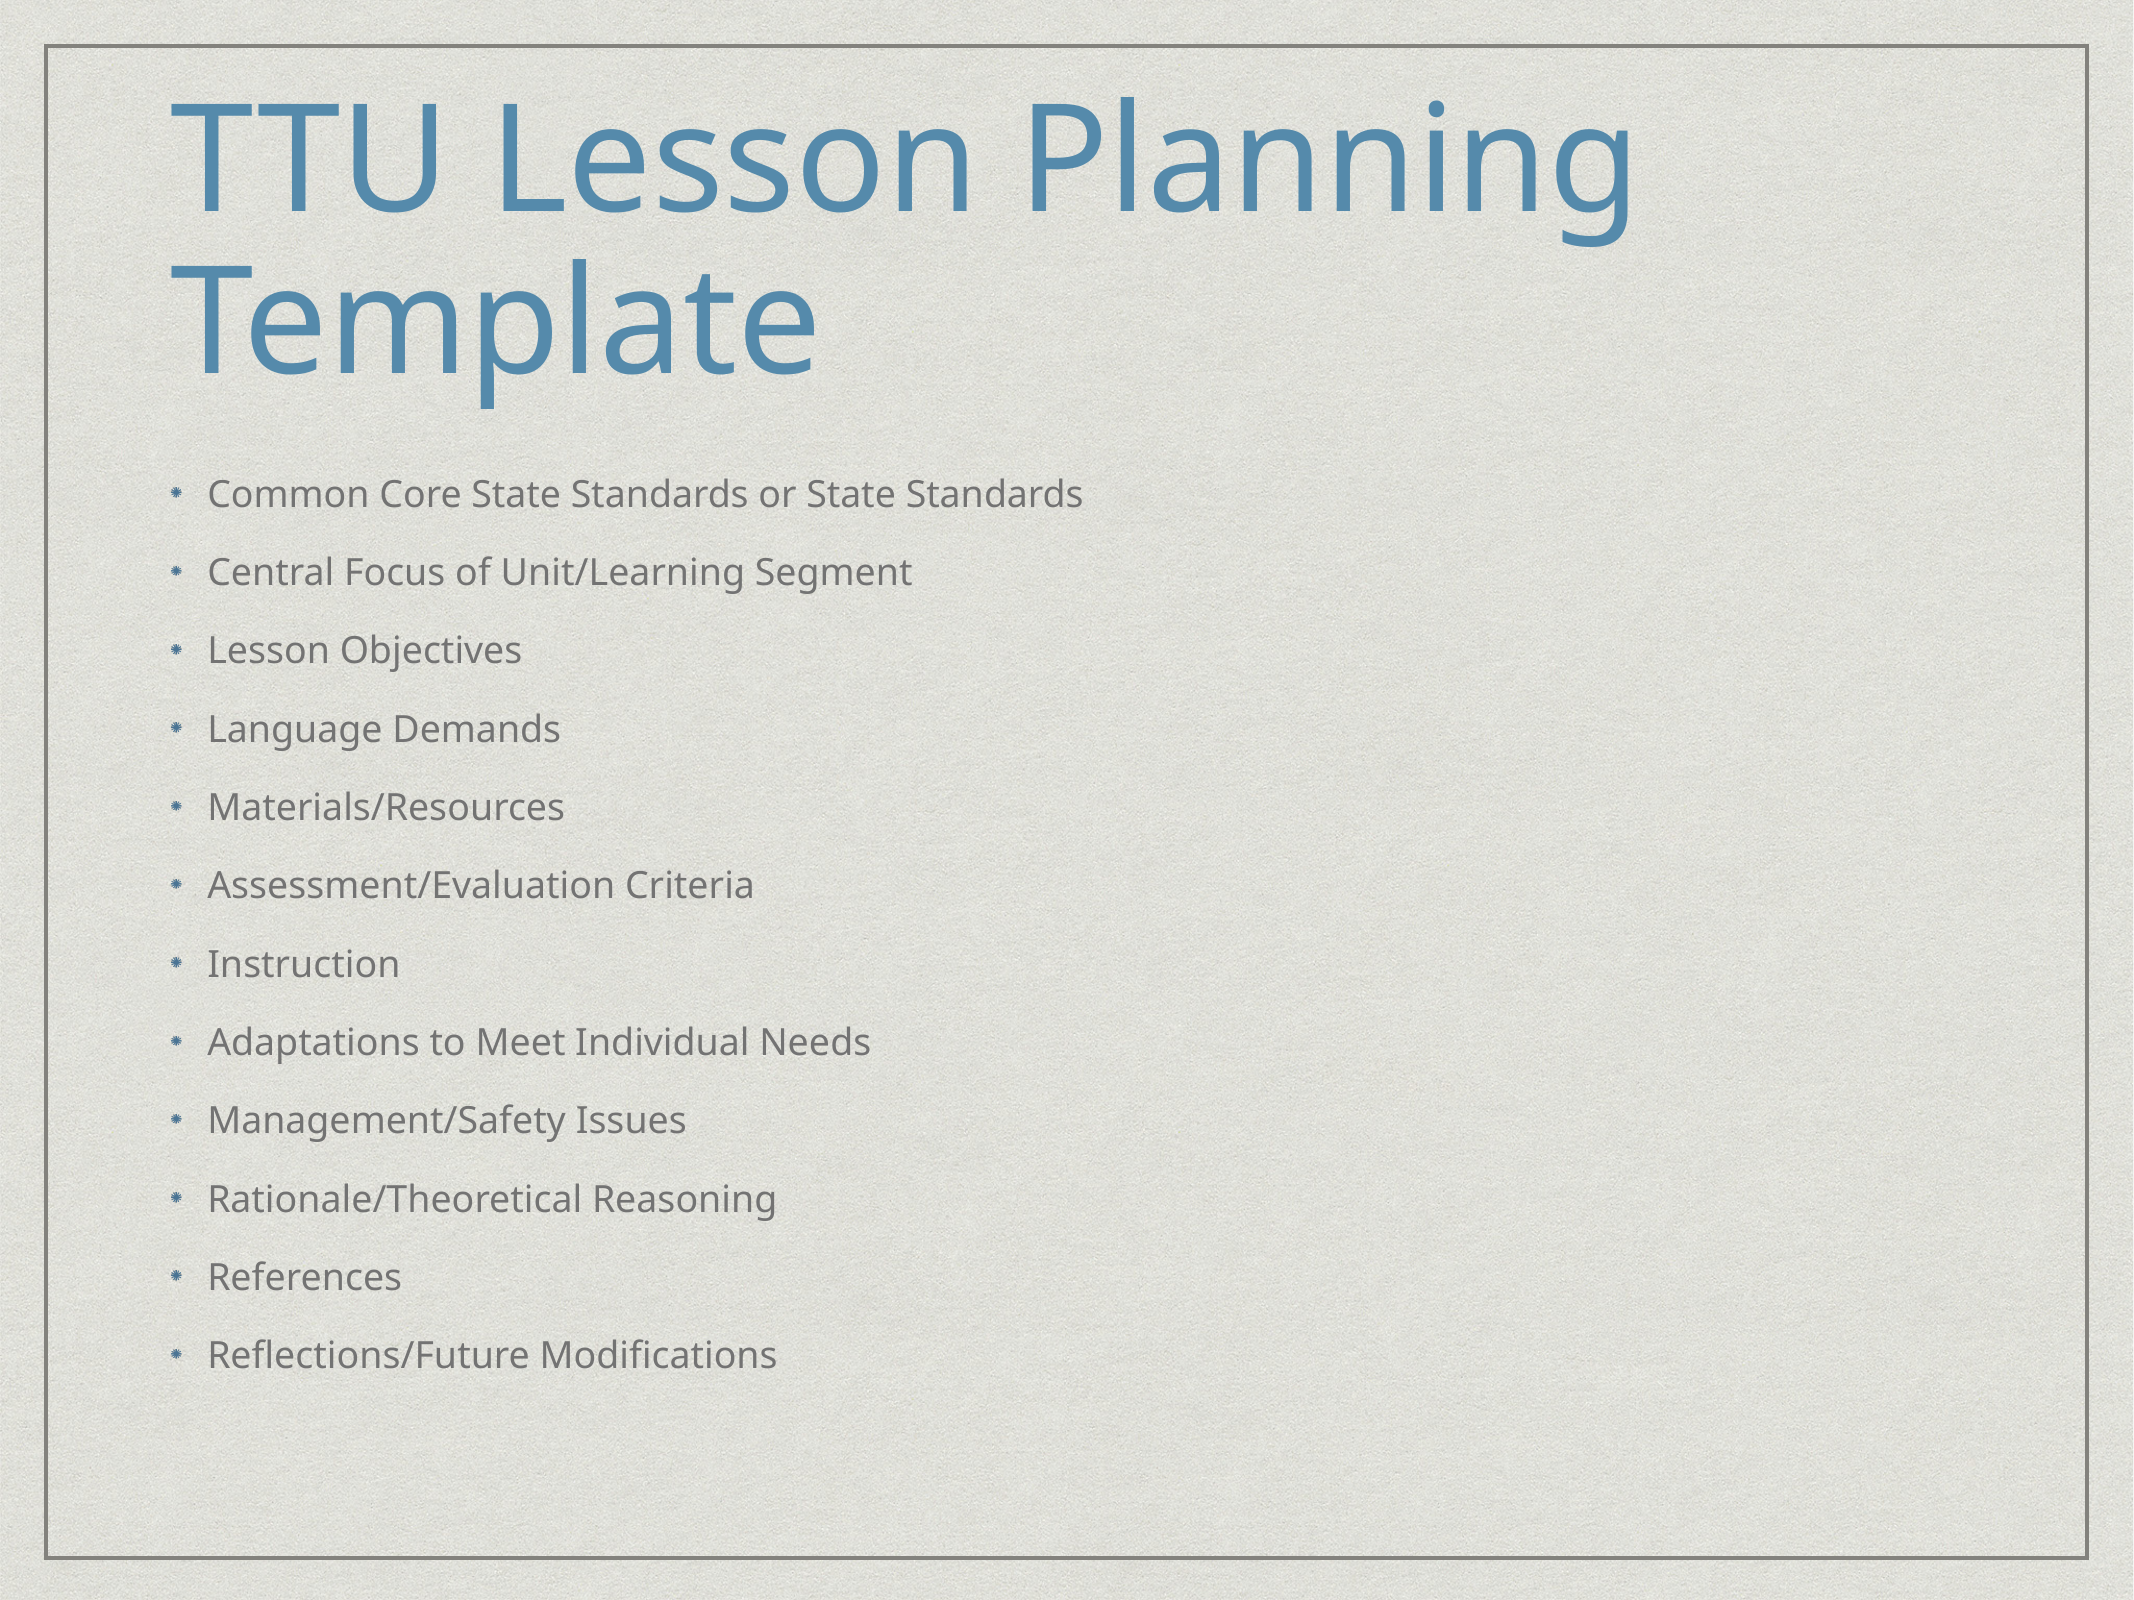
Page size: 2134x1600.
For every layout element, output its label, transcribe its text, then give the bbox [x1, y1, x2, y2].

list Common Core State Standards or State Standards Central Focus of Unit/Learning Segment Lesson Objectives Language Demands Materials/Resources Assessment/Evaluation Criteria Instruction Adaptations to Meet Individual Needs Management/Safety Issues Rationale/Theoretical Reasoning References Reflections/Future Modifications [170, 453, 1963, 1393]
title TTU Lesson Planning Template [170, 43, 1963, 445]
picture [0, 0, 2134, 1600]
